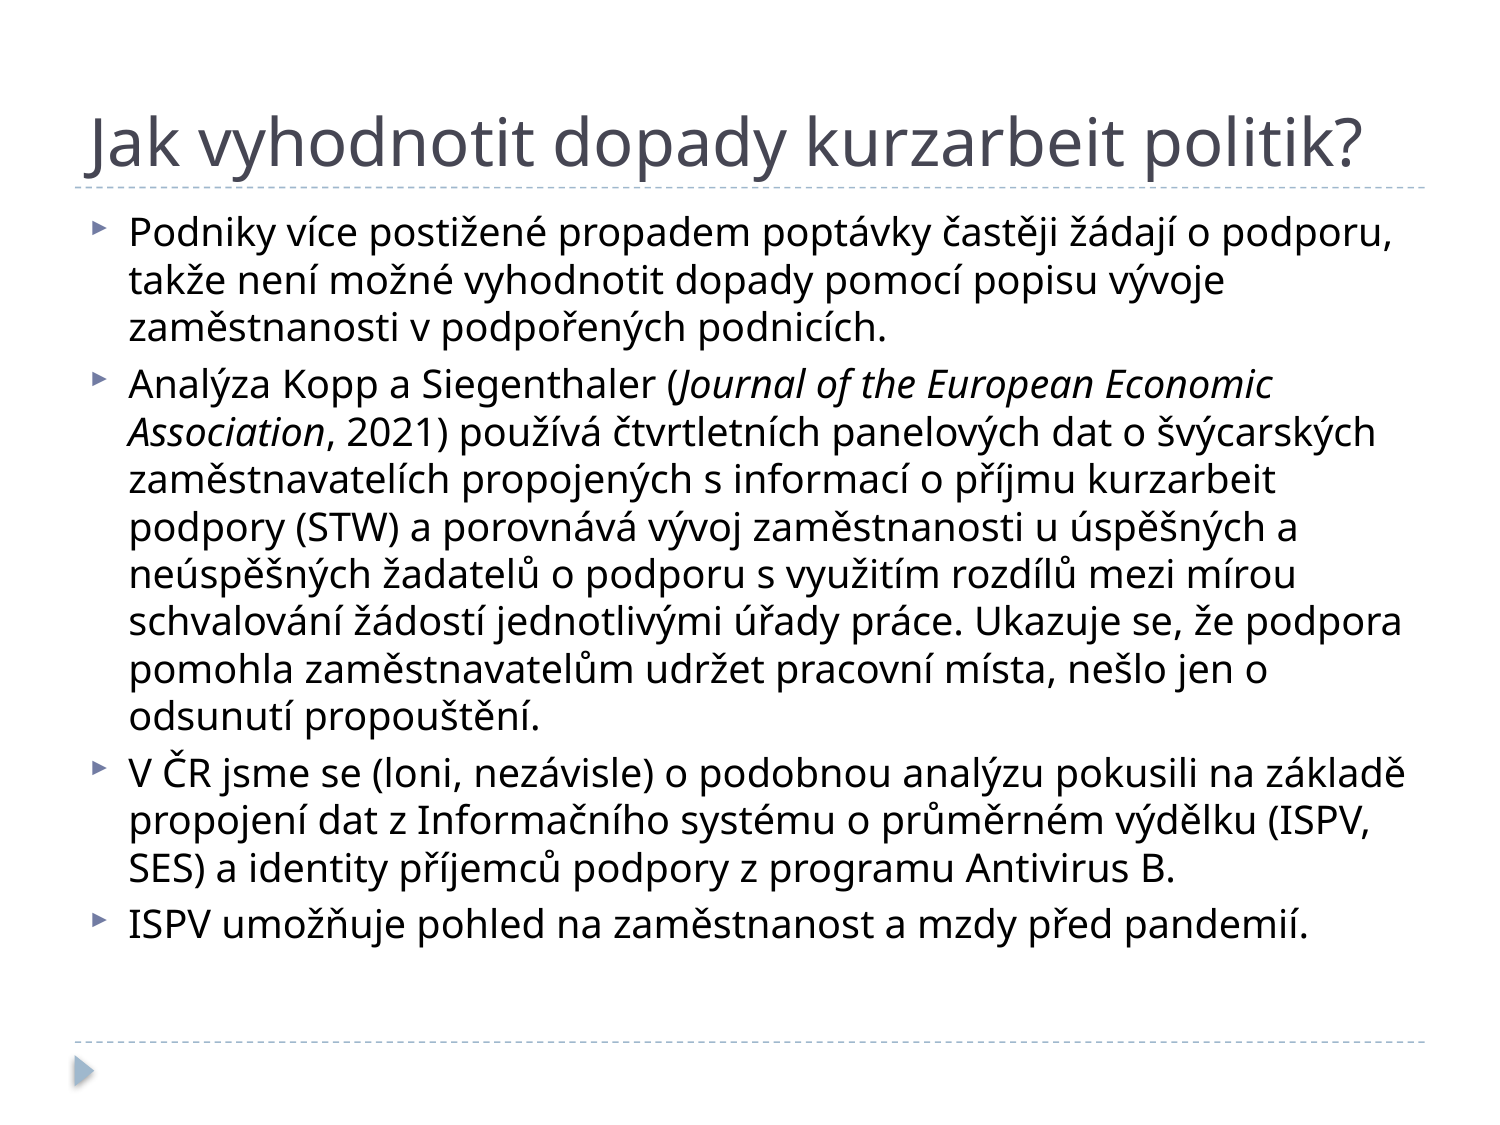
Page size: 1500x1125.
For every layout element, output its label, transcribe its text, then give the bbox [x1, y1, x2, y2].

title Jak vyhodnotit dopady kurzarbeit politik? [75, 24, 1483, 188]
list Podniky více postižené propadem poptávky častěji žádají o podporu, takže není možné vyhodnotit dopady pomocí popisu vývoje zaměstnanosti v podpořených podnicích. Analýza Kopp a Siegenthaler (Journal of the European Economic Association, 2021) používá čtvrtletních panelových dat o švýcarských zaměstnavatelích propojených s informací o příjmu kurzarbeit podpory (STW) a porovnává vývoj zaměstnanosti u úspěšných a neúspěšných žadatelů o podporu s využitím rozdílů mezi mírou schvalování žádostí jednotlivými úřady práce. Ukazuje se, že podpora pomohla zaměstnavatelům udržet pracovní místa, nešlo jen o odsunutí propouštění. V ČR jsme se (loni, nezávisle) o podobnou analýzu pokusili na základě propojení dat z Informačního systému o průměrném výdělku (ISPV, SES) a identity příjemců podpory z programu Antivirus B. ISPV umožňuje pohled na zaměstnanost a mzdy před pandemií. [75, 200, 1425, 1010]
